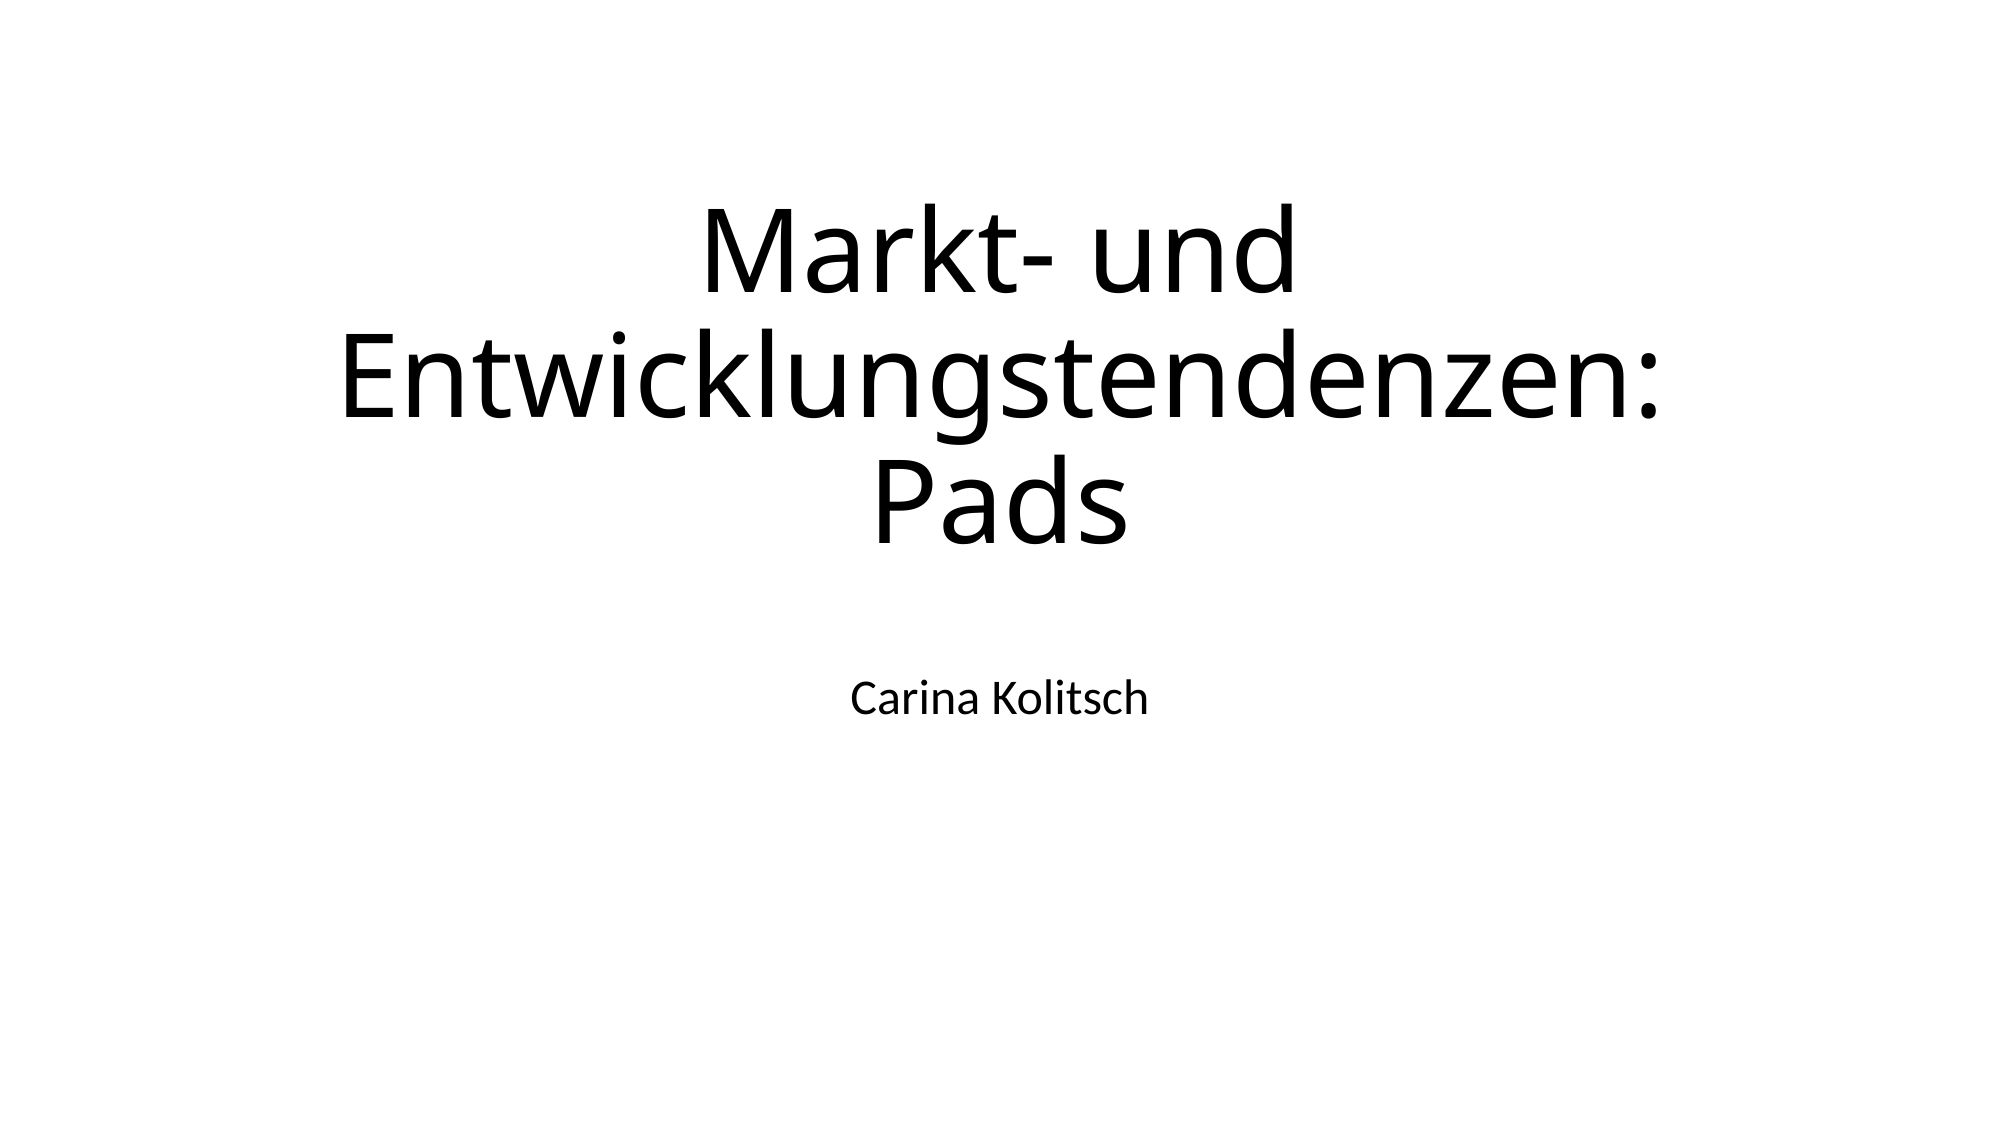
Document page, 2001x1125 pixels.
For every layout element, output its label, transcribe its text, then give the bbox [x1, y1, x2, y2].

subtitle Carina Kolitsch [249, 663, 1750, 936]
title Markt- und Entwicklungstendenzen: Pads [249, 184, 1750, 576]
